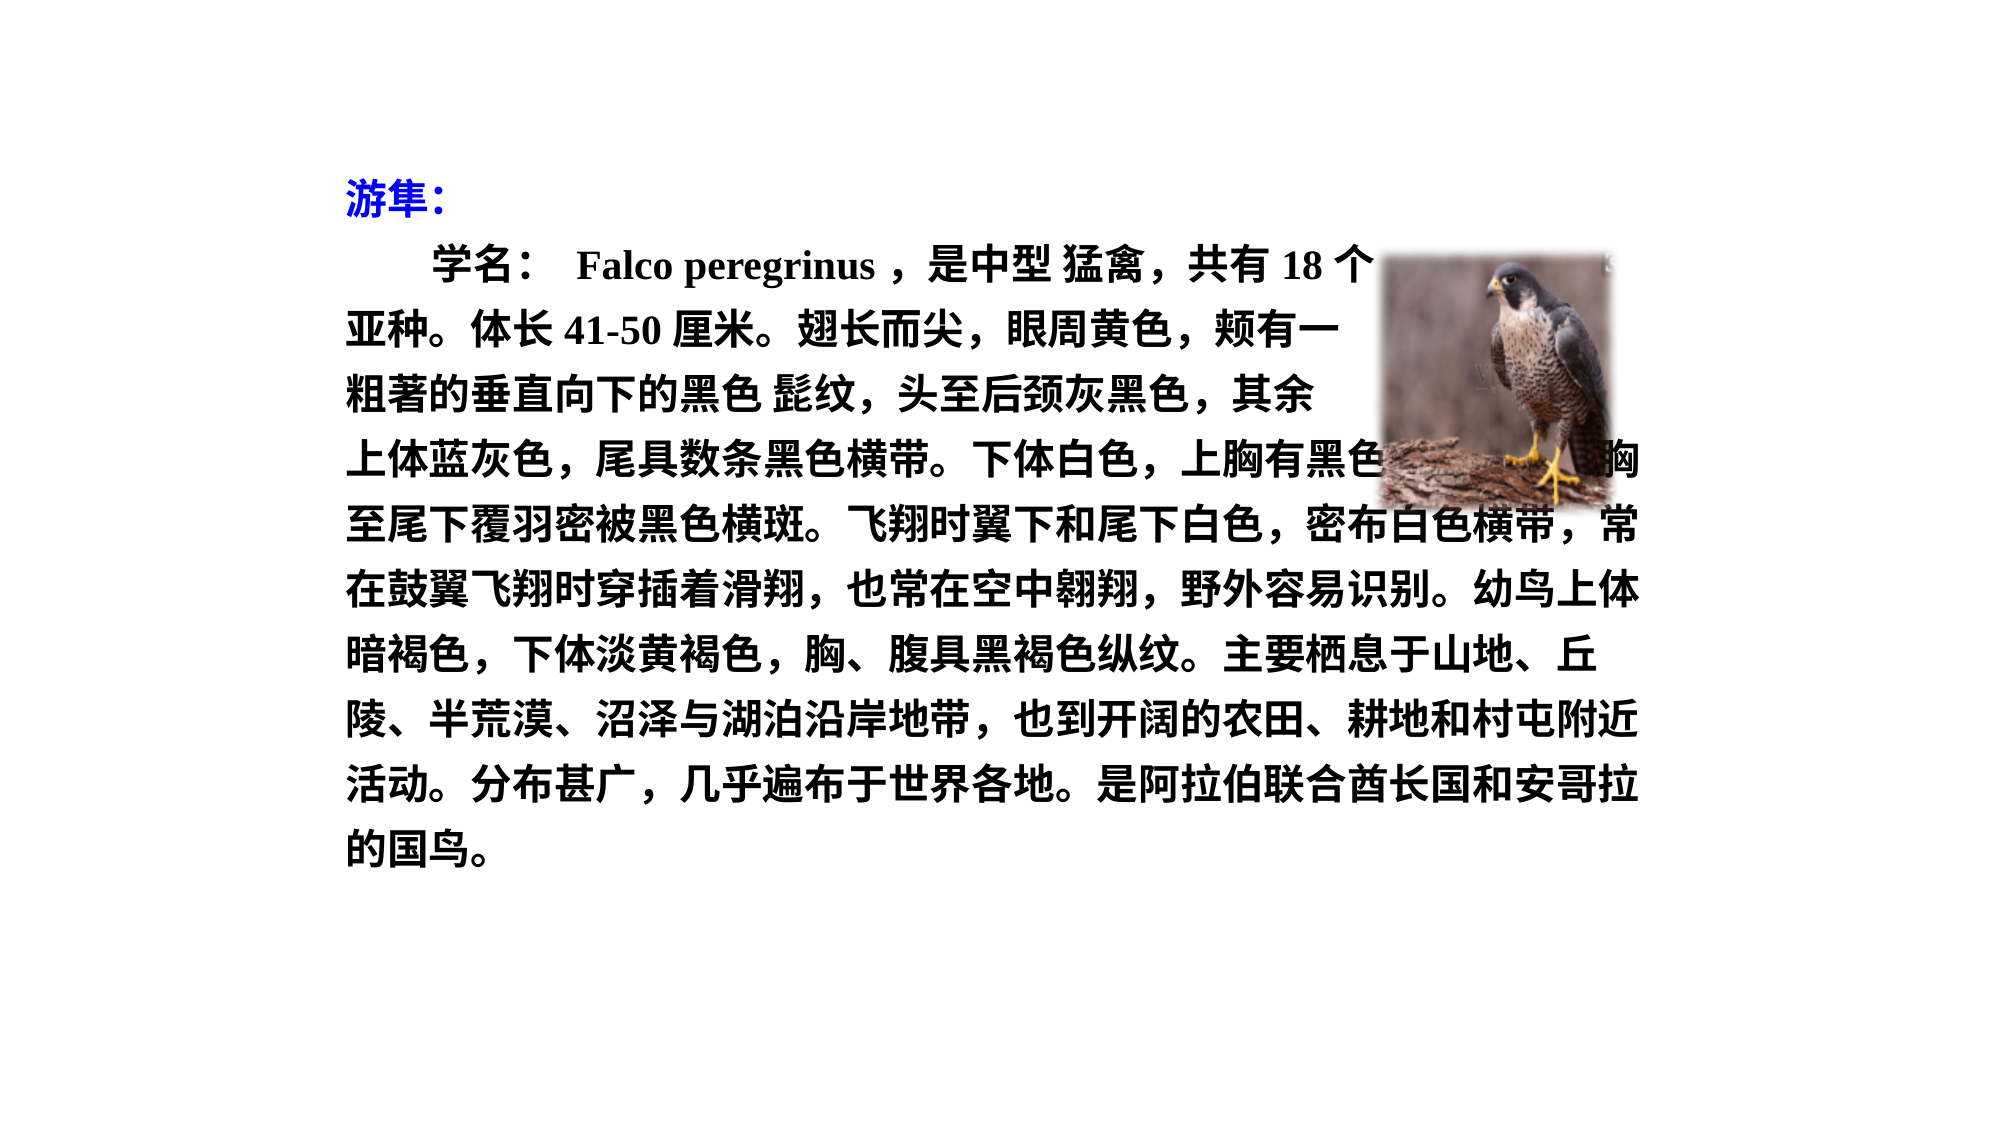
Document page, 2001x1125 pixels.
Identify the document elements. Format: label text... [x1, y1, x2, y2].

picture [1371, 245, 1620, 518]
text_box 游隼： 学名： Falco peregrinus，是中型 猛禽，共有18个 亚种。体长41-50厘米。翅长而尖，眼周黄色，颊有一 粗著的垂直向下的黑色 髭纹，头至后颈灰黑色，其余 上体蓝灰色，尾具数条黑色横带。下体白色，上胸有黑色细斑点，下胸至尾下覆羽密被黑色横斑。飞翔时翼下和尾下白色，密布白色横带，常在鼓翼飞翔时穿插着滑翔，也常在空中翱翔，野外容易识别。幼鸟上体暗褐色，下体淡黄褐色，胸、腹具黑褐色纵纹。主要栖息于山地、丘陵、半荒漠、沼泽与湖泊沿岸地带，也到开阔的农田、耕地和村屯附近活动。分布甚广，几乎遍布于世界各地。是阿拉伯联合酋长国和安哥拉的国鸟。 [330, 149, 1662, 880]
